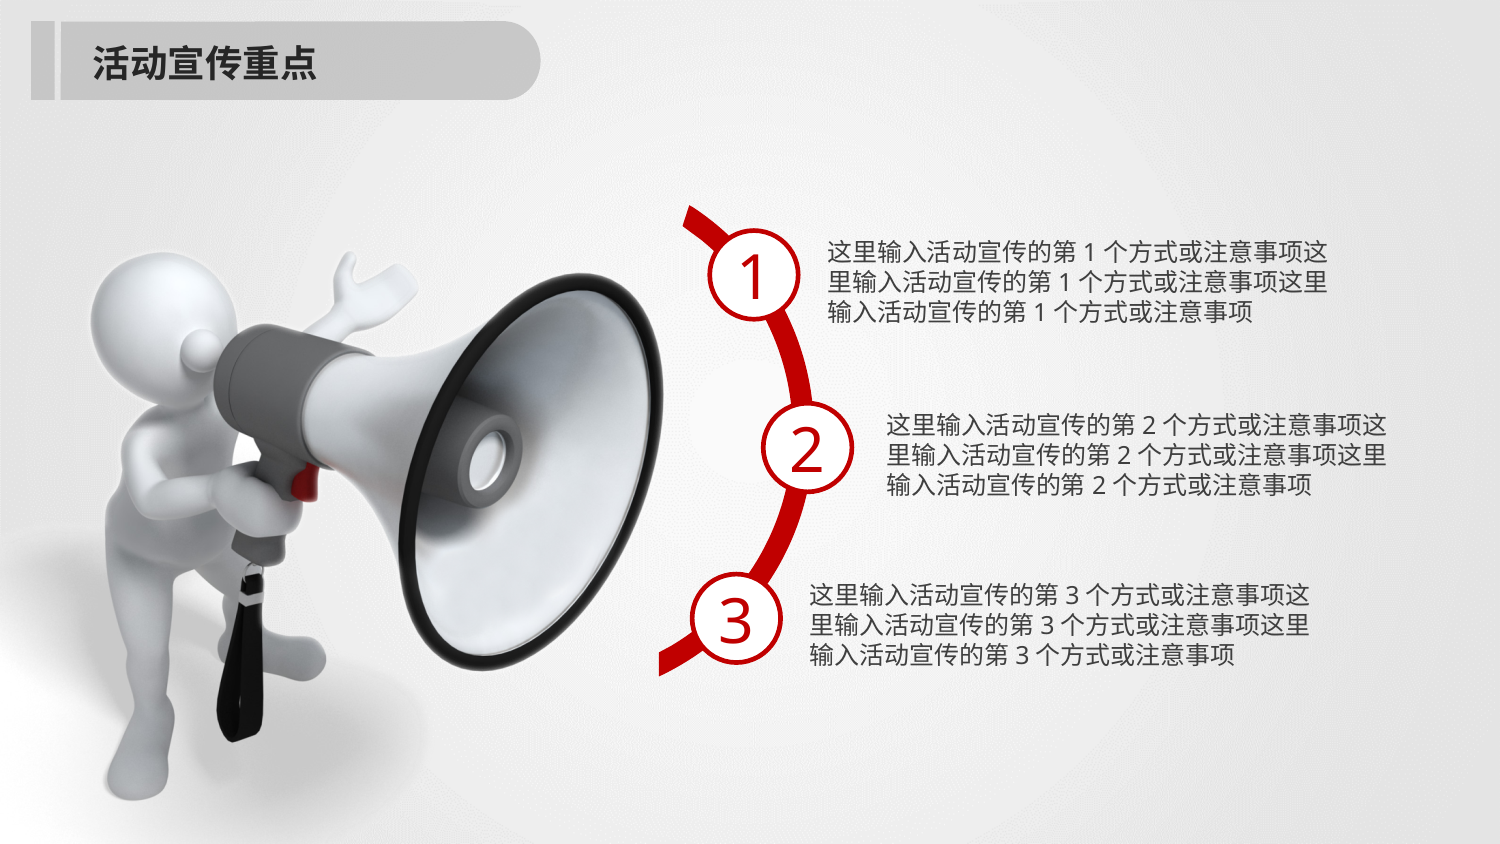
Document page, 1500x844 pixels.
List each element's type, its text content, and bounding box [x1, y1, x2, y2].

text_box 这里输入活动宣传的第3个方式或注意事项这里输入活动宣传的第3个方式或注意事项这里输入活动宣传的第3个方式或注意事项 [798, 573, 1345, 675]
text_box 活动宣传重点 [81, 34, 549, 91]
text_box 这里输入活动宣传的第1个方式或注意事项这里输入活动宣传的第1个方式或注意事项这里输入活动宣传的第1个方式或注意事项 [815, 230, 1362, 332]
text_box [29, 19, 57, 102]
text_box 2 [763, 403, 852, 492]
text_box [712, 221, 731, 252]
text_box 1 [712, 230, 799, 320]
text_box 这里输入活动宣传的第2个方式或注意事项这里输入活动宣传的第2个方式或注意事项这里输入活动宣传的第2个方式或注意事项 [874, 404, 1421, 506]
picture [0, 0, 1500, 844]
text_box 3 [712, 574, 781, 663]
text_box [747, 487, 808, 585]
text_box [58, 19, 534, 103]
text_box [765, 308, 813, 406]
